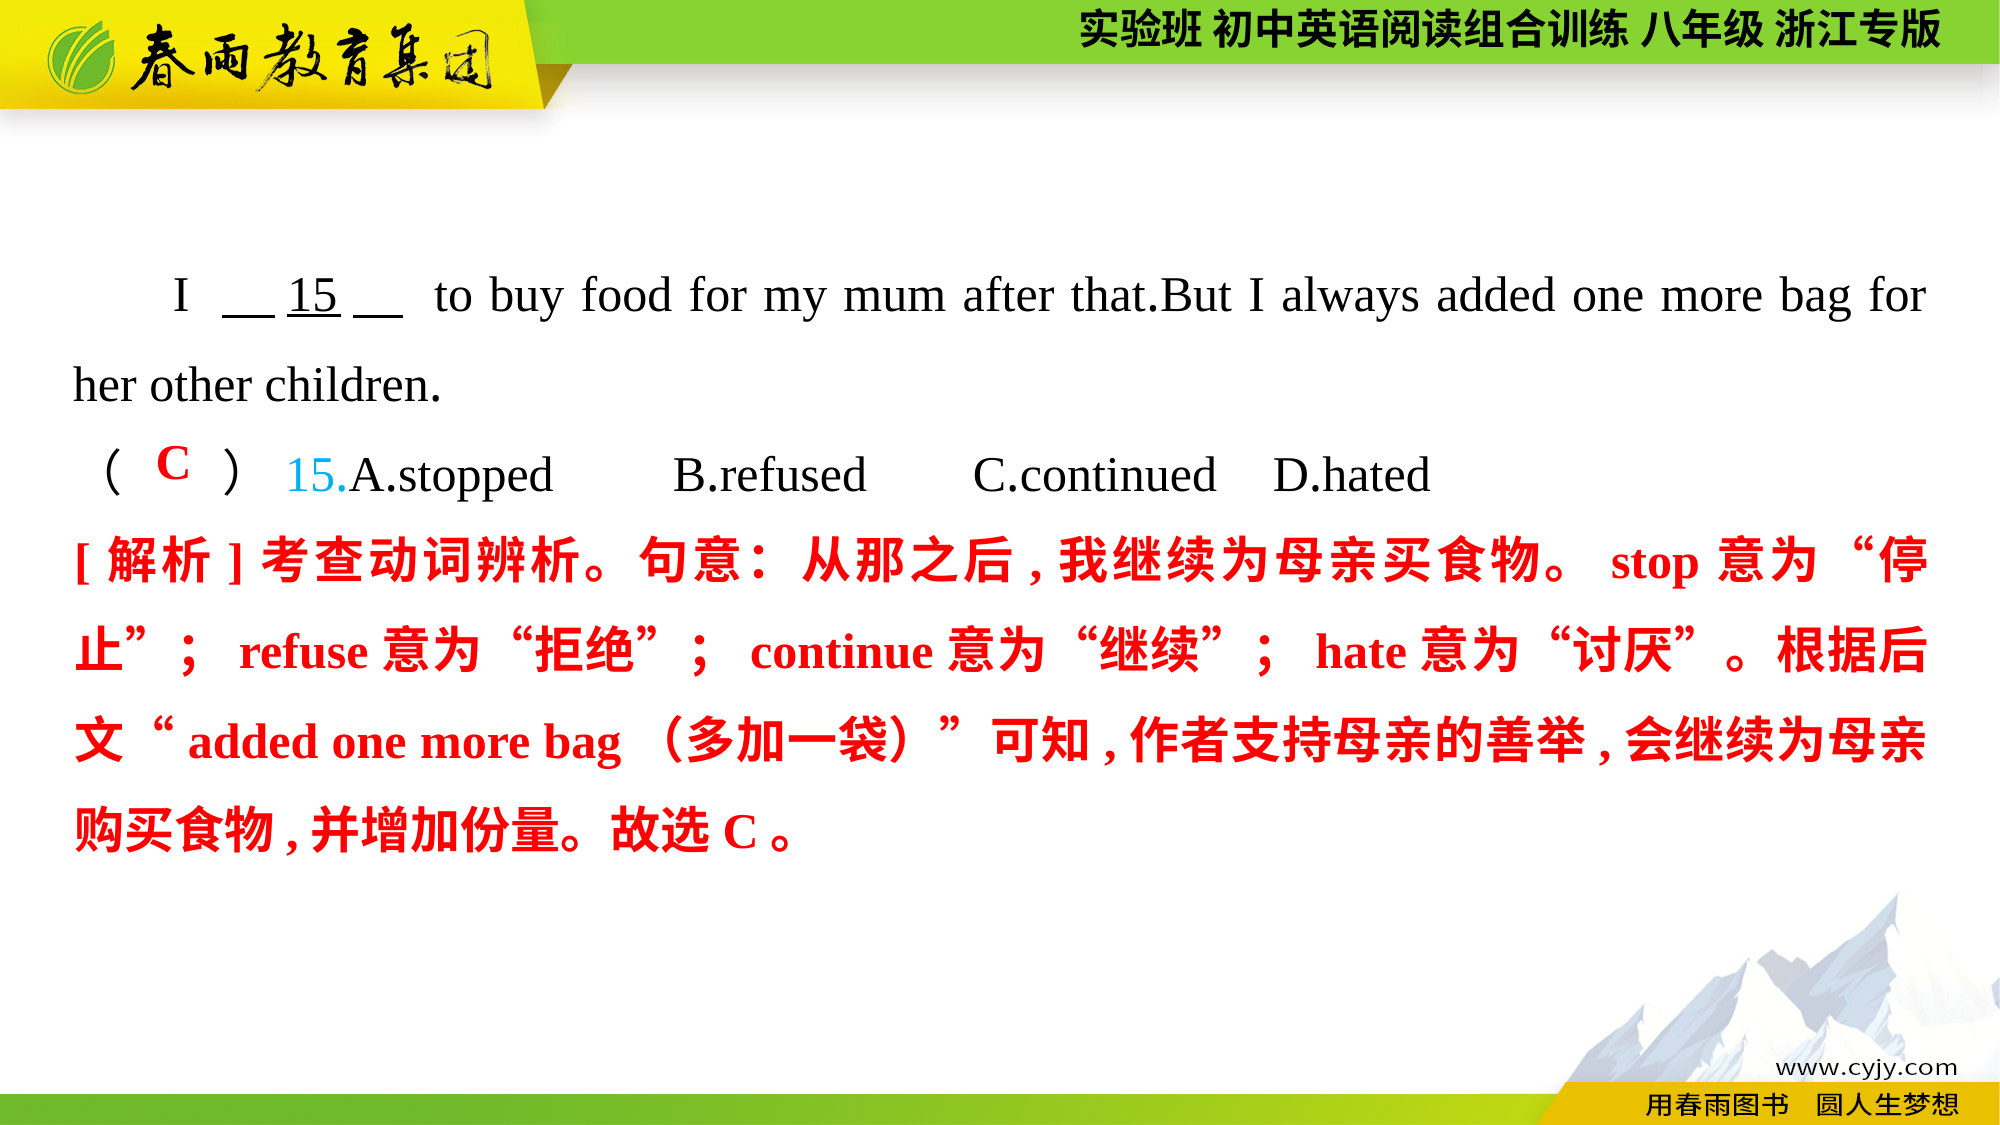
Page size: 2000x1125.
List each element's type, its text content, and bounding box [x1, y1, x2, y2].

list I 15 to buy food for my mum after that.But I always added one more bag for her other children. （ ）15.A.stopped B.refused C.continued D.hated [57, 223, 1943, 512]
text_box C [140, 421, 207, 497]
text_box [解析]考查动词辨析。句意：从那之后,我继续为母亲买食物。stop意为“停止”；refuse意为“拒绝”；continue意为“继续”；hate意为“讨厌”。根据后文“added one more bag（多加一袋）”可知,作者支持母亲的善举,会继续为母亲购买食物,并增加份量。故选C。 [59, 490, 1944, 866]
picture [0, 0, 2000, 1125]
